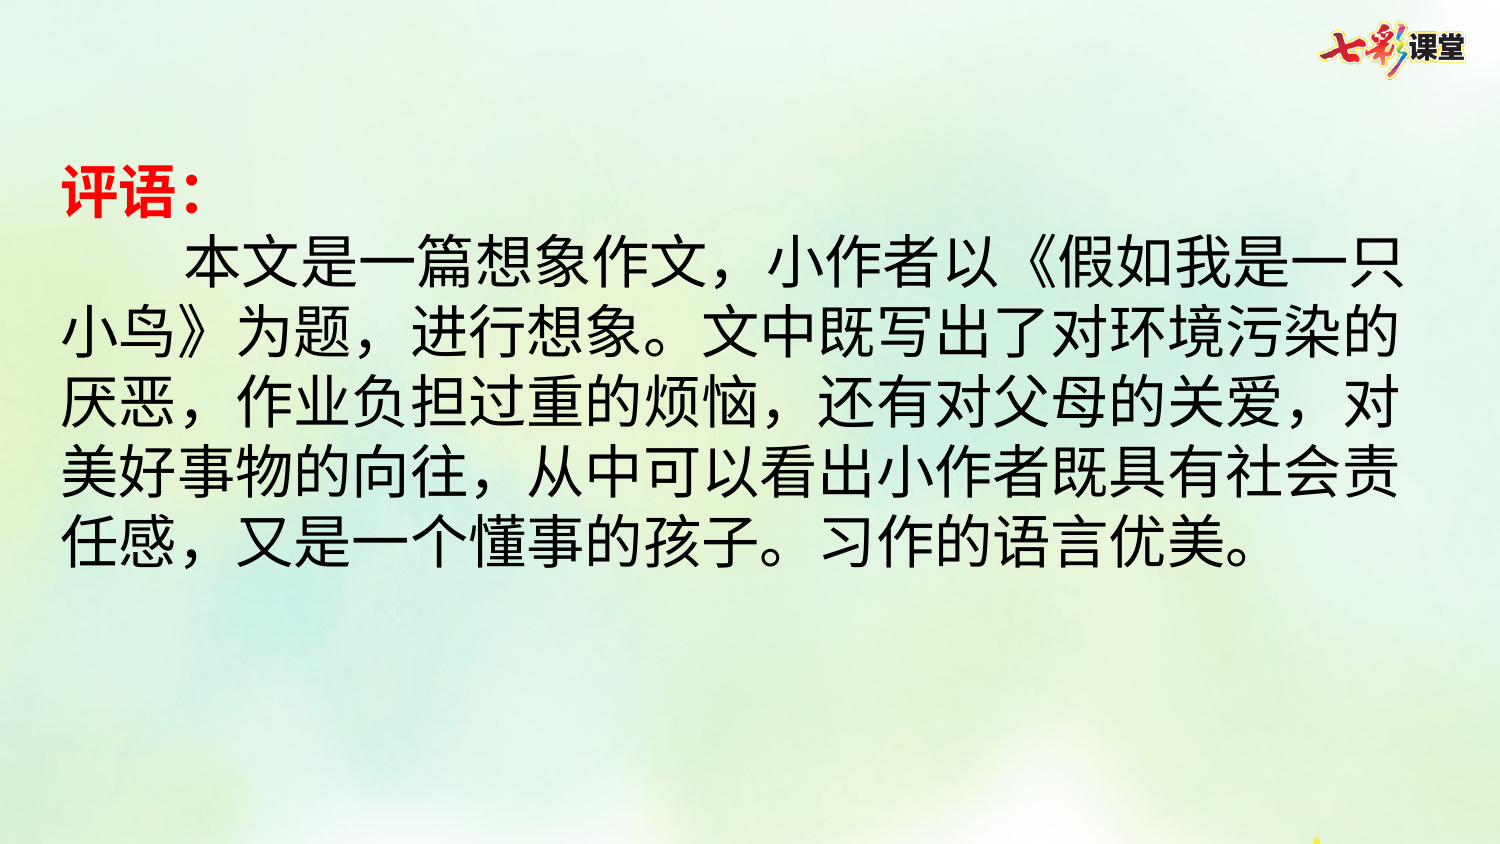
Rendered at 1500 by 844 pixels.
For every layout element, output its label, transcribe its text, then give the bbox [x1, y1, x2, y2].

text_box 评语： 本文是一篇想象作文，小作者以《假如我是一只小鸟》为题，进行想象。文中既写出了对环境污染的厌恶，作业负担过重的烦恼，还有对父母的关爱，对美好事物的向往，从中可以看出小作者既具有社会责任感，又是一个懂事的孩子。习作的语言优美。 [45, 148, 1436, 583]
picture [0, 0, 1500, 844]
